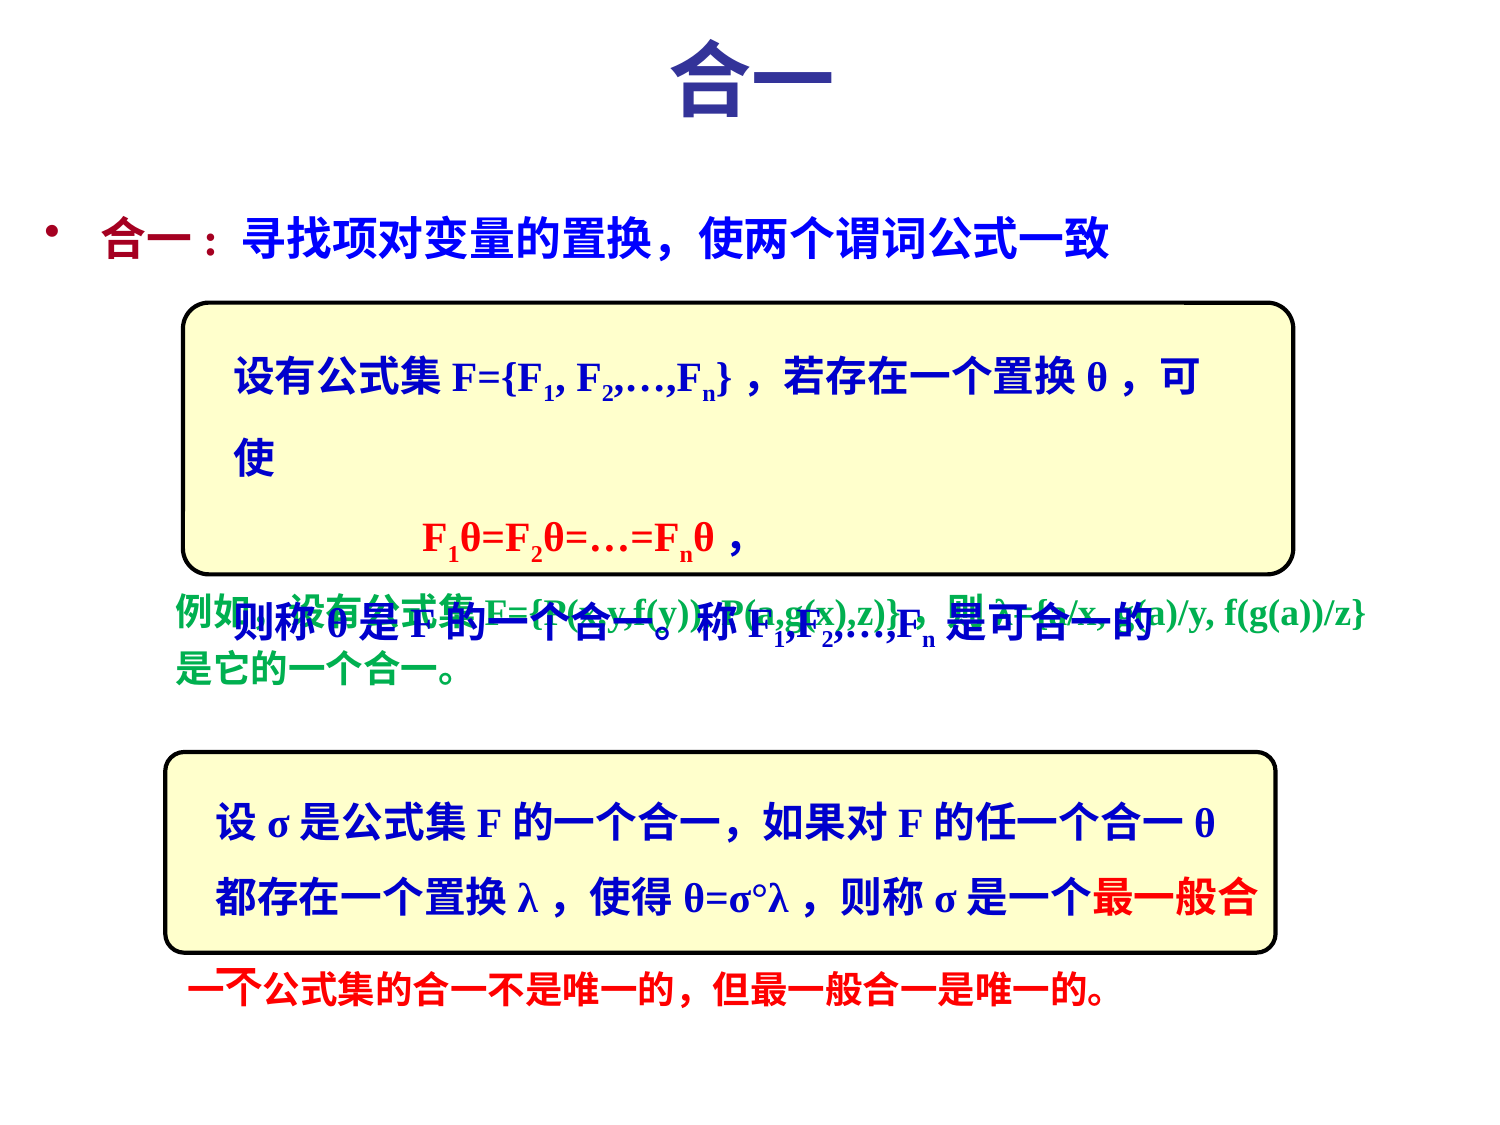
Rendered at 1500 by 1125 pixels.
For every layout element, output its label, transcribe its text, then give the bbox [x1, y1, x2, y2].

list 合一: 寻找项对变量的置换，使两个谓词公式一致 例如，设有公式集F={P(x,y,f(y)), P(a,g(x),z)}，则λ={a/x, g(a)/y, f(g(a))/z} 是它的一个合一。 一个公式集的合一不是唯一的，但最一般合一是唯一的。 [29, 196, 1471, 1083]
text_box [182, 302, 1294, 575]
text_box 合一 [76, 19, 1427, 135]
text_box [164, 751, 1276, 953]
